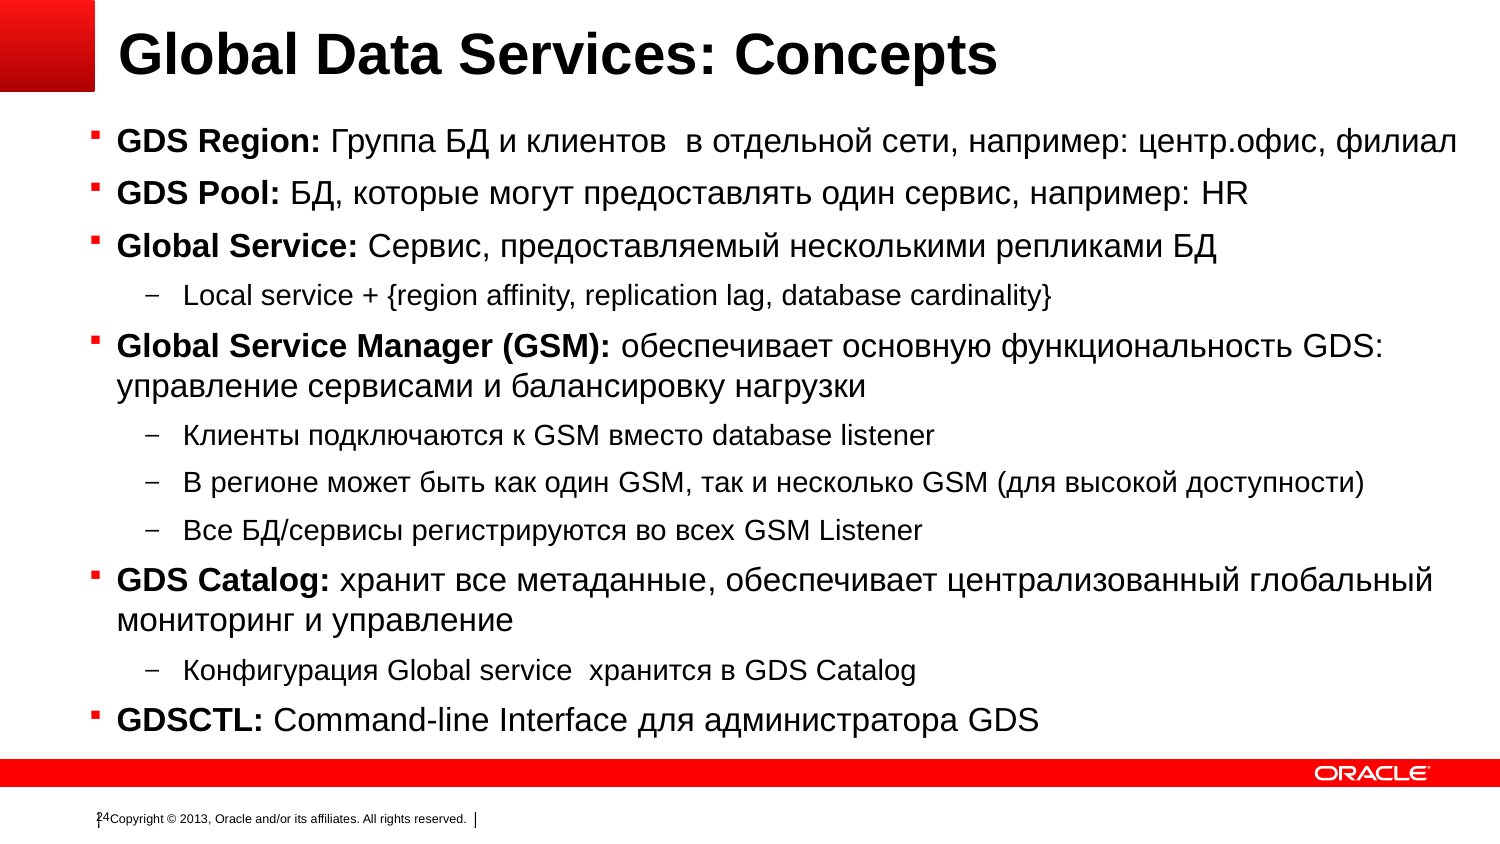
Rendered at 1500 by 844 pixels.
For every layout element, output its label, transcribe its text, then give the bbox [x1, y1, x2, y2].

list GDS Region: Группа БД и клиентов в отдельной сети, например: центр.офис, филиал GDS Pool: БД, которые могут предоставлять один сервис, например: HR Global Service: Сервис, предоставляемый несколькими репликами БД Local service + {region affinity, replication lag, database cardinality} Global Service Manager (GSM): обеспечивает основную функциональность GDS: управление сервисами и балансировку нагрузки Клиенты подключаются к GSM вместо database listener В регионе может быть как один GSM, так и несколько GSM (для высокой доступности) Все БД/сервисы регистрируются во всех GSM Listener GDS Catalog: хранит все метаданные, обеспечивает централизованный глобальный мониторинг и управление Конфигурация Global service хранится в GDS Catalog GDSCTL: Command-line Interface для администратора GDS [79, 118, 1500, 744]
title Global Data Services: Concepts [118, 24, 1469, 91]
picture [0, 759, 1500, 787]
